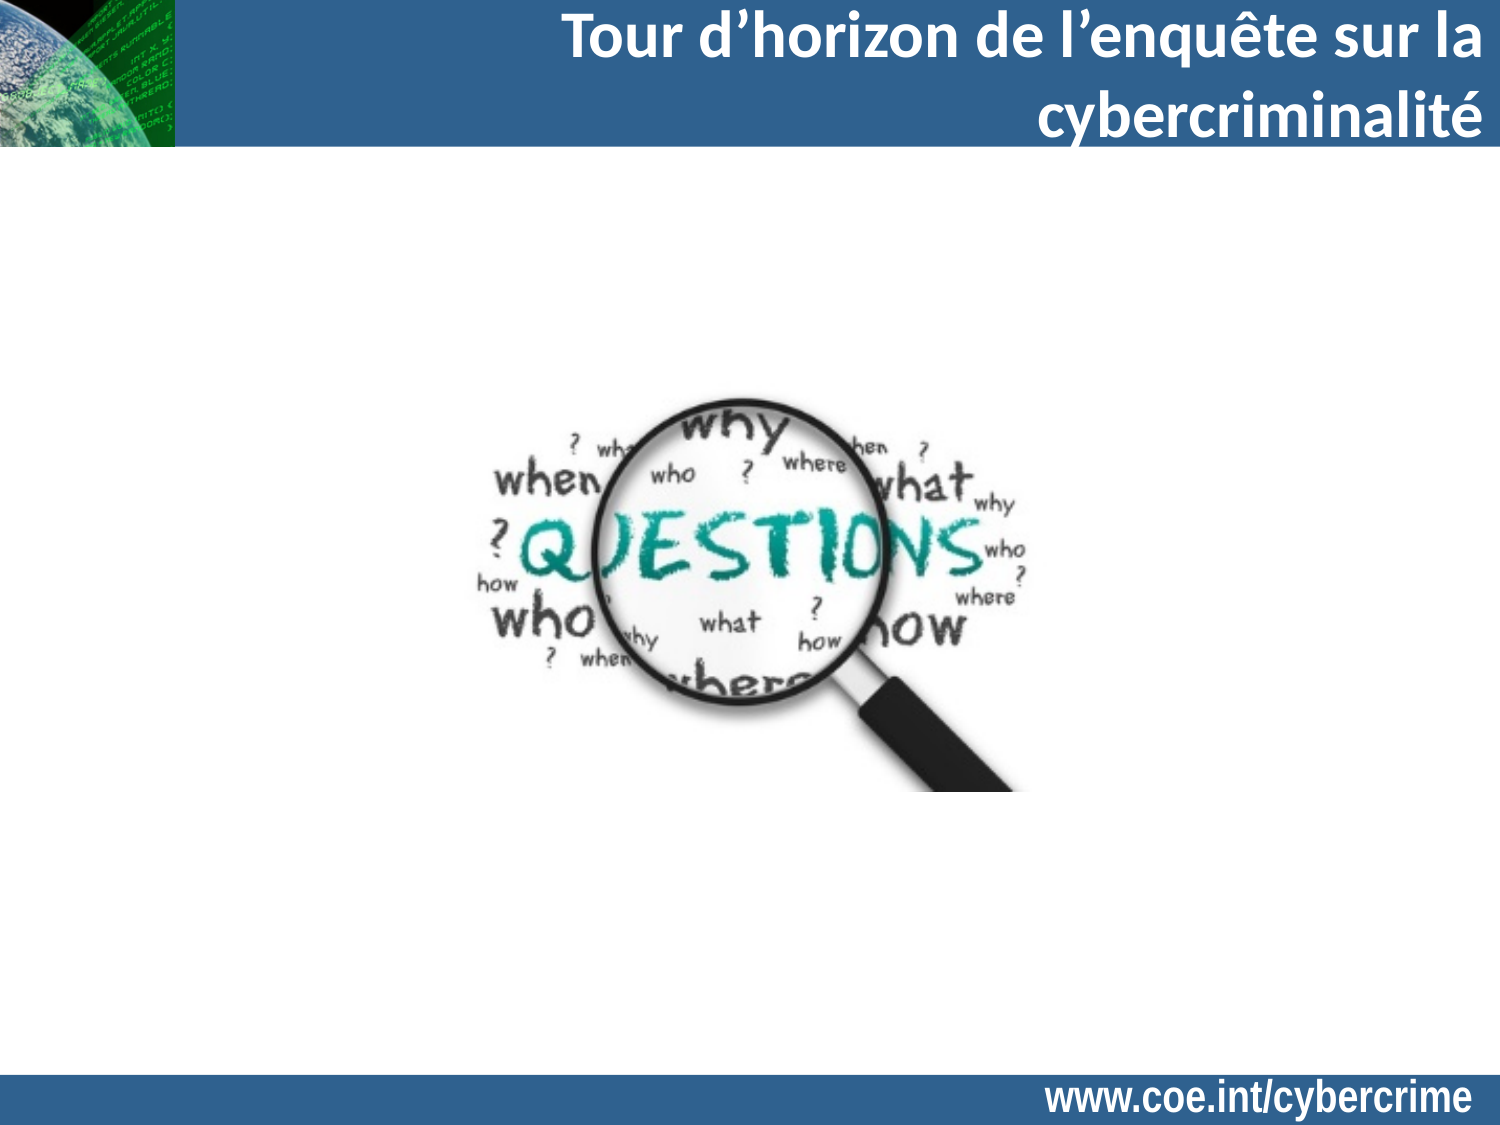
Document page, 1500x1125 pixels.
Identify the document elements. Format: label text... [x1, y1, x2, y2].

text_box Tour d’horizon de l’enquête sur la cybercriminalité [179, 0, 1500, 149]
picture [443, 332, 1057, 793]
picture [0, 0, 175, 147]
text_box www.coe.int/cybercrime [1030, 1059, 1500, 1125]
text_box [0, 1073, 1030, 1125]
